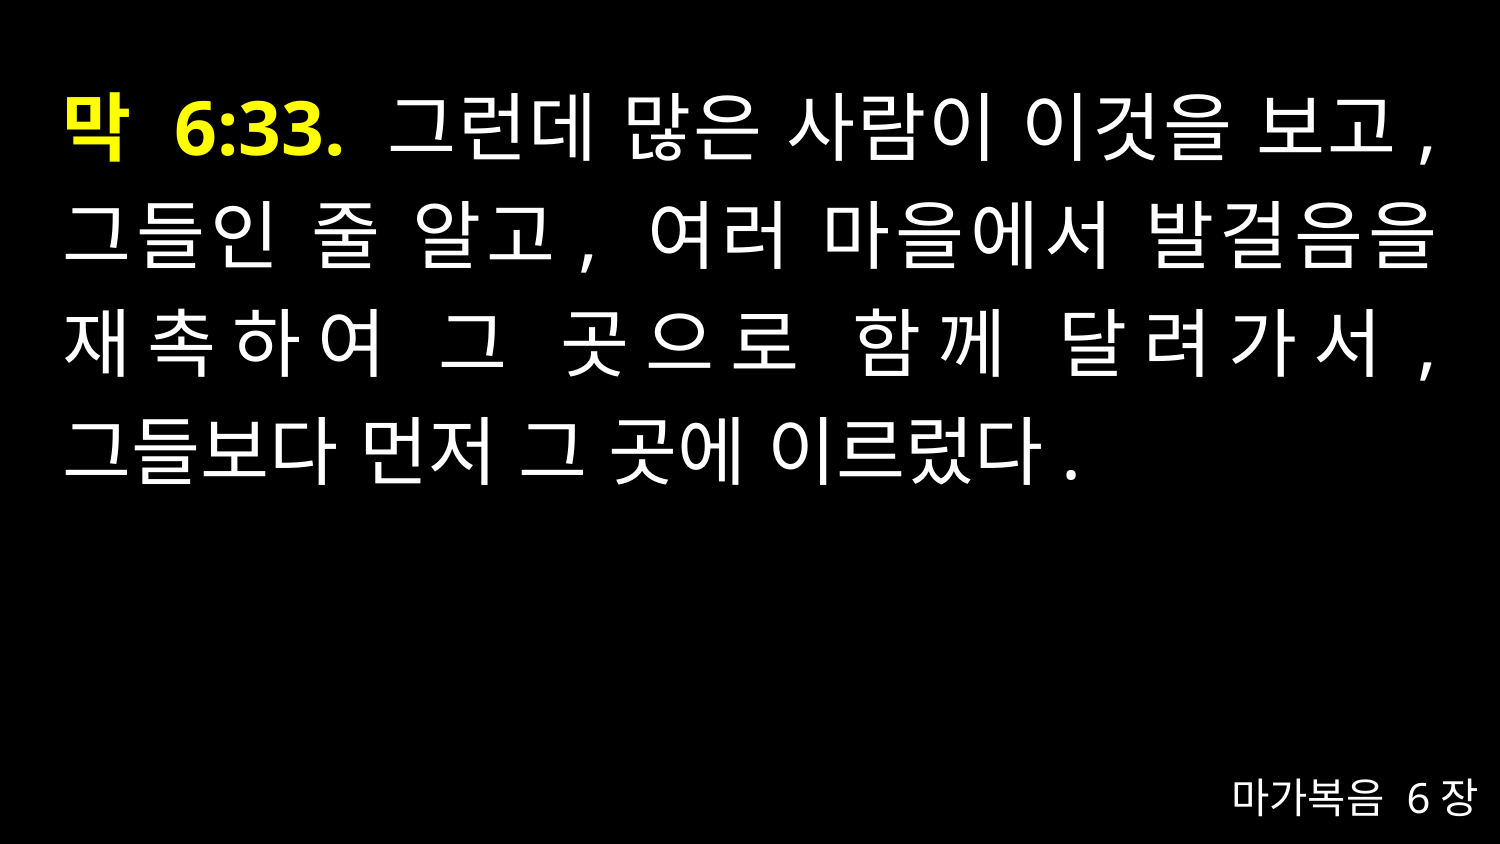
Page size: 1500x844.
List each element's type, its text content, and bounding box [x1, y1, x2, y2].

title 막 6:33. 그런데 많은 사람이 이것을 보고, 그들인 줄 알고, 여러 마을에서 발걸음을 재촉하여 그 곳으로 함께 달려가서, 그들보다 먼저 그 곳에 이르렀다. [0, 0, 1500, 844]
subtitle 마가복음 6장 [916, 770, 1500, 844]
